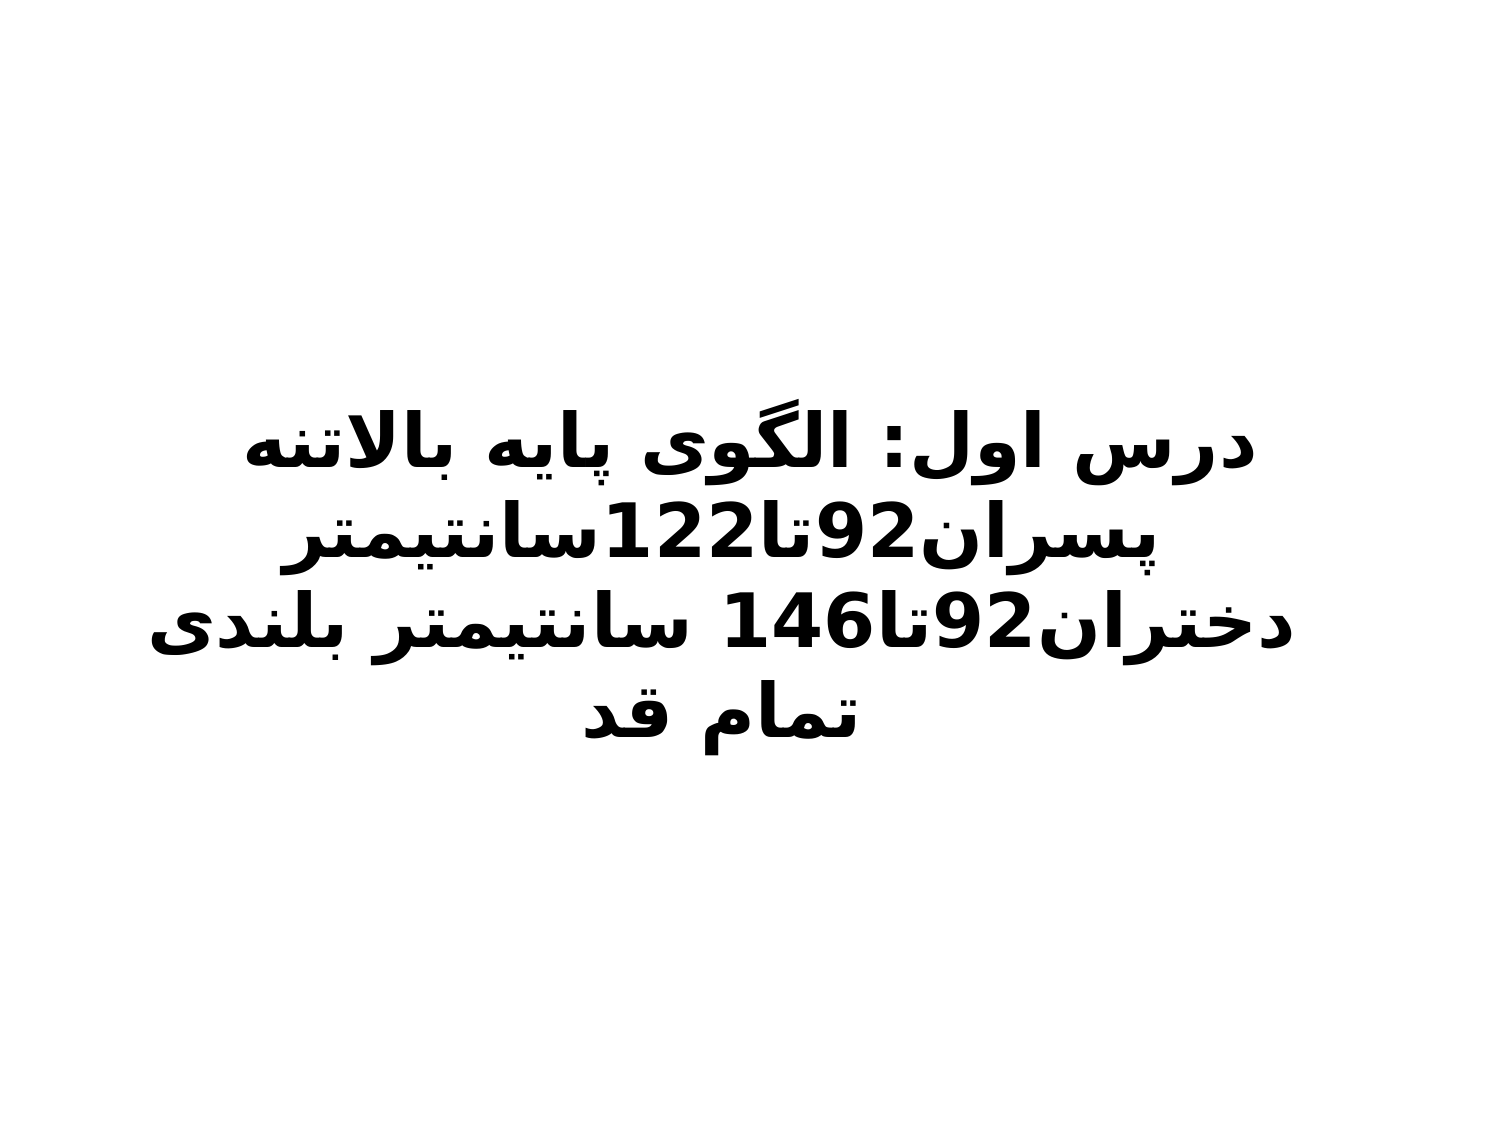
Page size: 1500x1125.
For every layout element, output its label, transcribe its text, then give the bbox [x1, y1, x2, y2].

list درس اول: الگوی پایه بالاتنه پسران92تا122سانتیمتر دختران92تا146 سانتیمتر بلندی تمام قد [75, 174, 1425, 1005]
